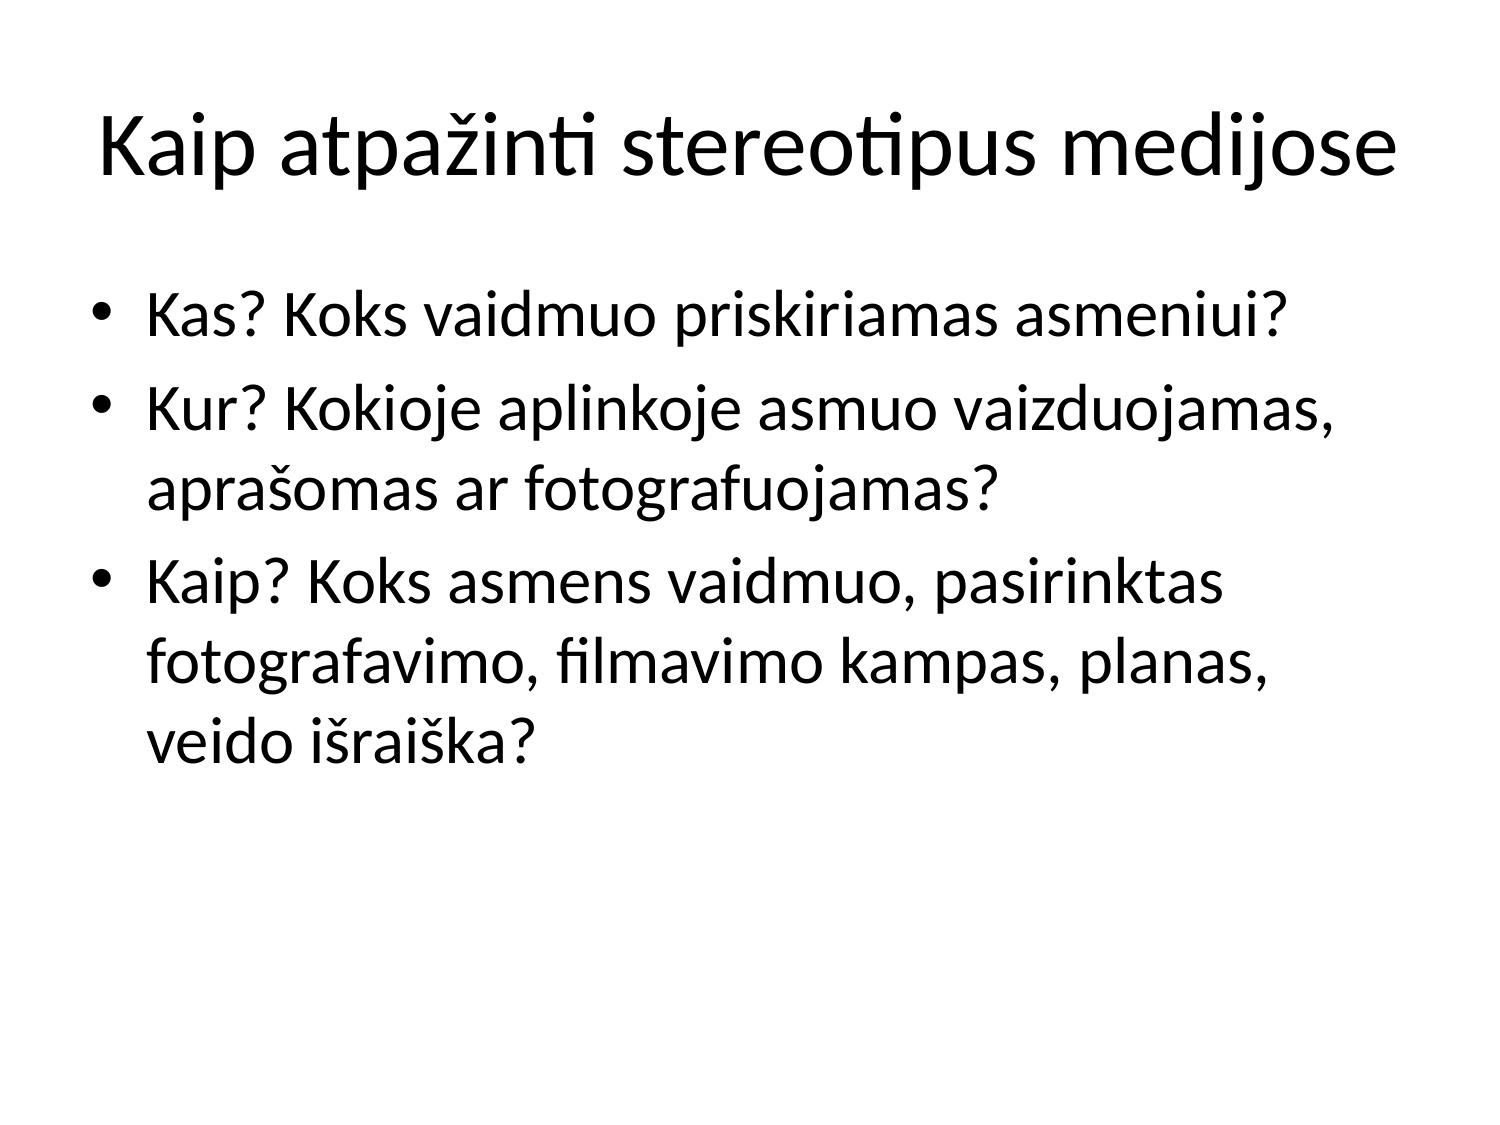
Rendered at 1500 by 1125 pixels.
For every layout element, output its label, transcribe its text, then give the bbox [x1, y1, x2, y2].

list Kas? Koks vaidmuo priskiriamas asmeniui? Kur? Kokioje aplinkoje asmuo vaizduojamas, aprašomas ar fotografuojamas? Kaip? Koks asmens vaidmuo, pasirinktas fotografavimo, filmavimo kampas, planas, veido išraiška? [75, 262, 1425, 1005]
title Kaip atpažinti stereotipus medijose [75, 45, 1425, 233]
